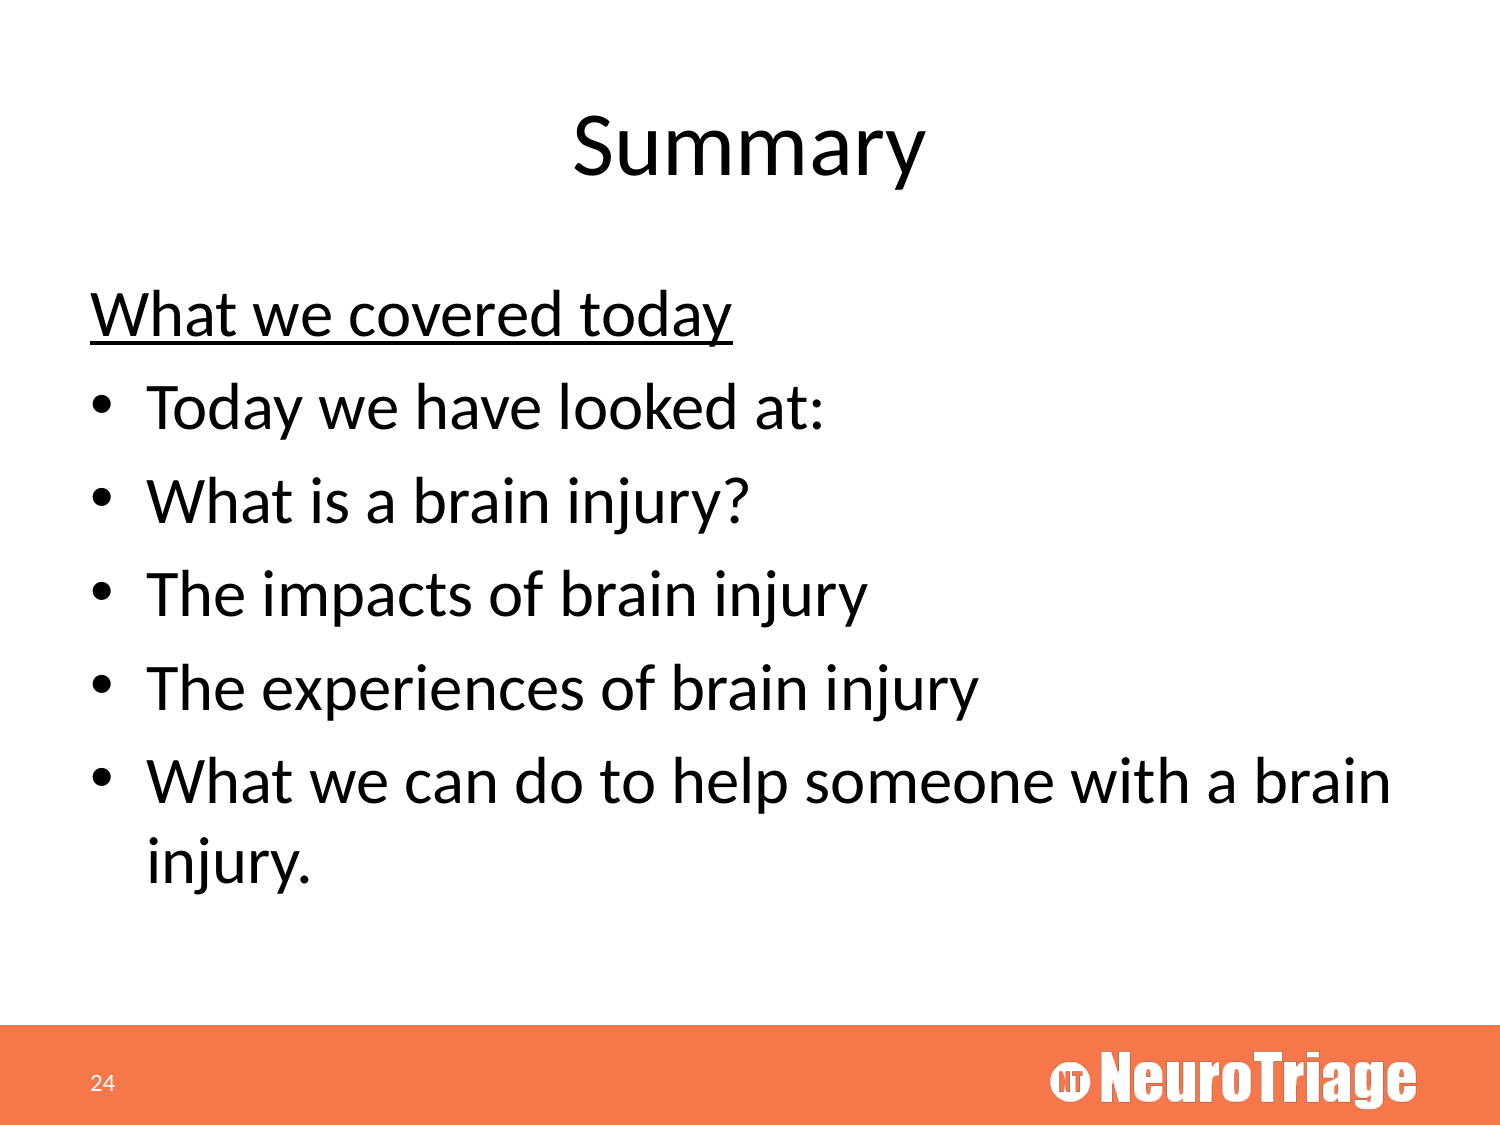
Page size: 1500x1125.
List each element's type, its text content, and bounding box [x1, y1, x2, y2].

list What we covered today Today we have looked at: What is a brain injury? The impacts of brain injury The experiences of brain injury What we can do to help someone with a brain injury. [75, 262, 1425, 1005]
title Summary [75, 45, 1425, 233]
slide_number 24 [75, 1051, 425, 1112]
picture [1037, 1030, 1425, 1125]
